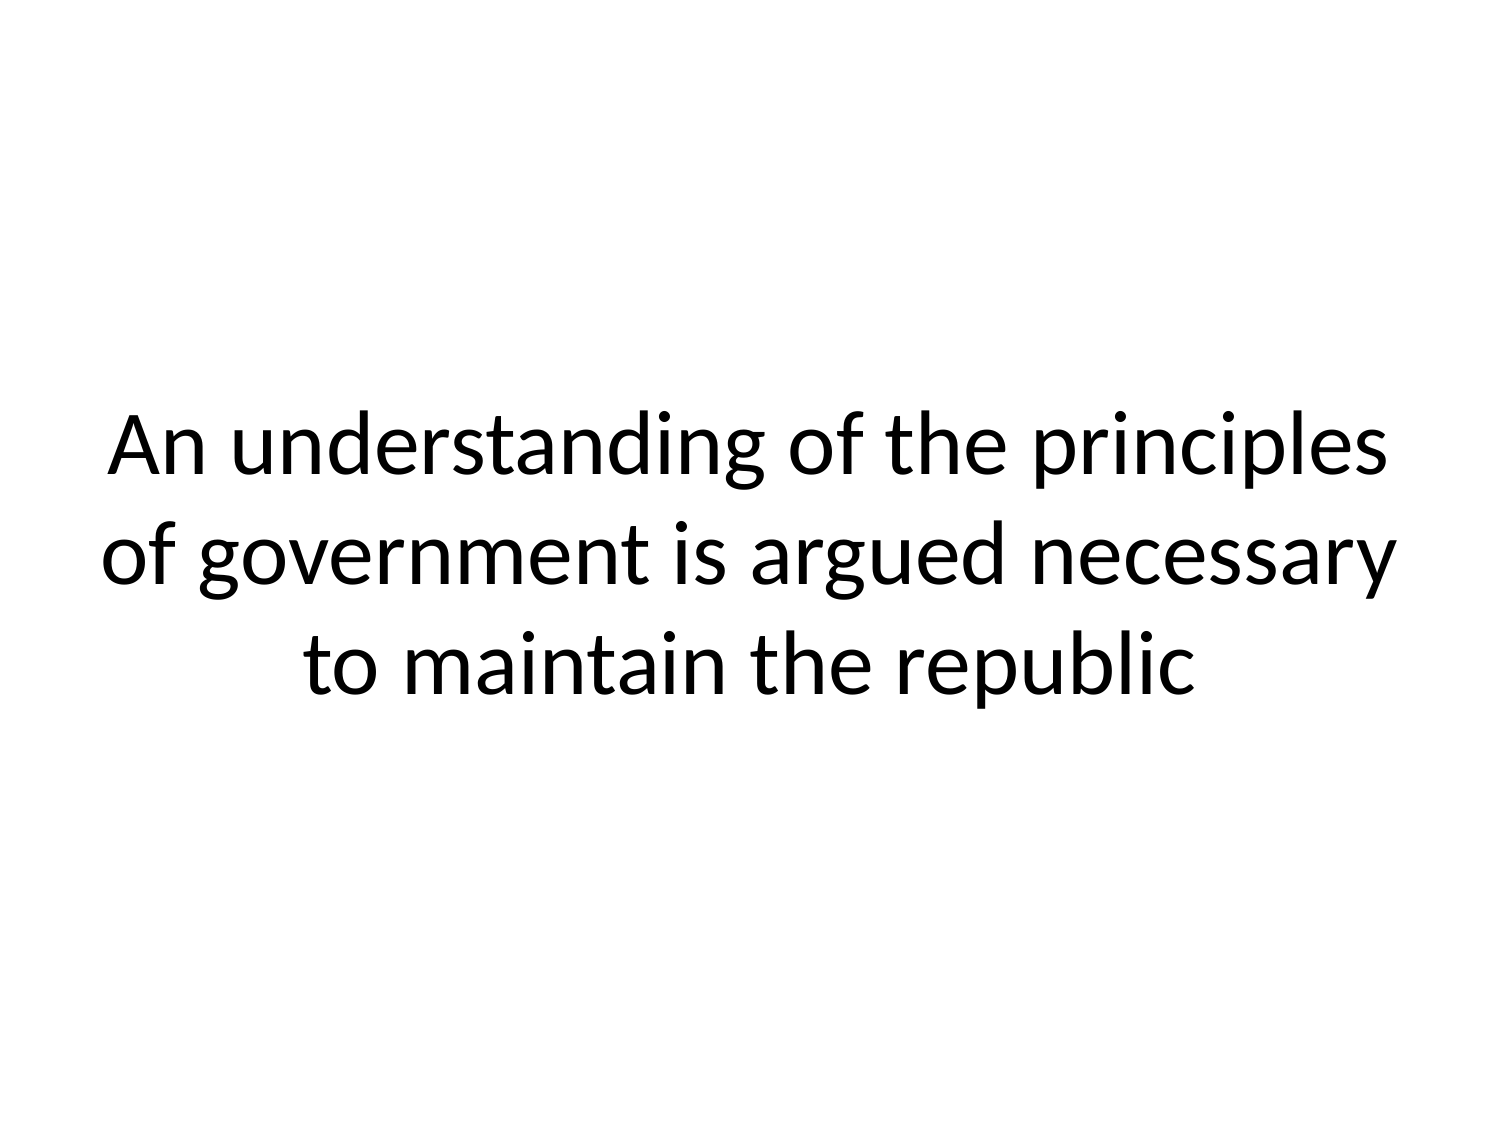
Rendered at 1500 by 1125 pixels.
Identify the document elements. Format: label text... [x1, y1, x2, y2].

title An understanding of the principles of government is argued necessary to maintain the republic [74, 44, 1426, 1051]
